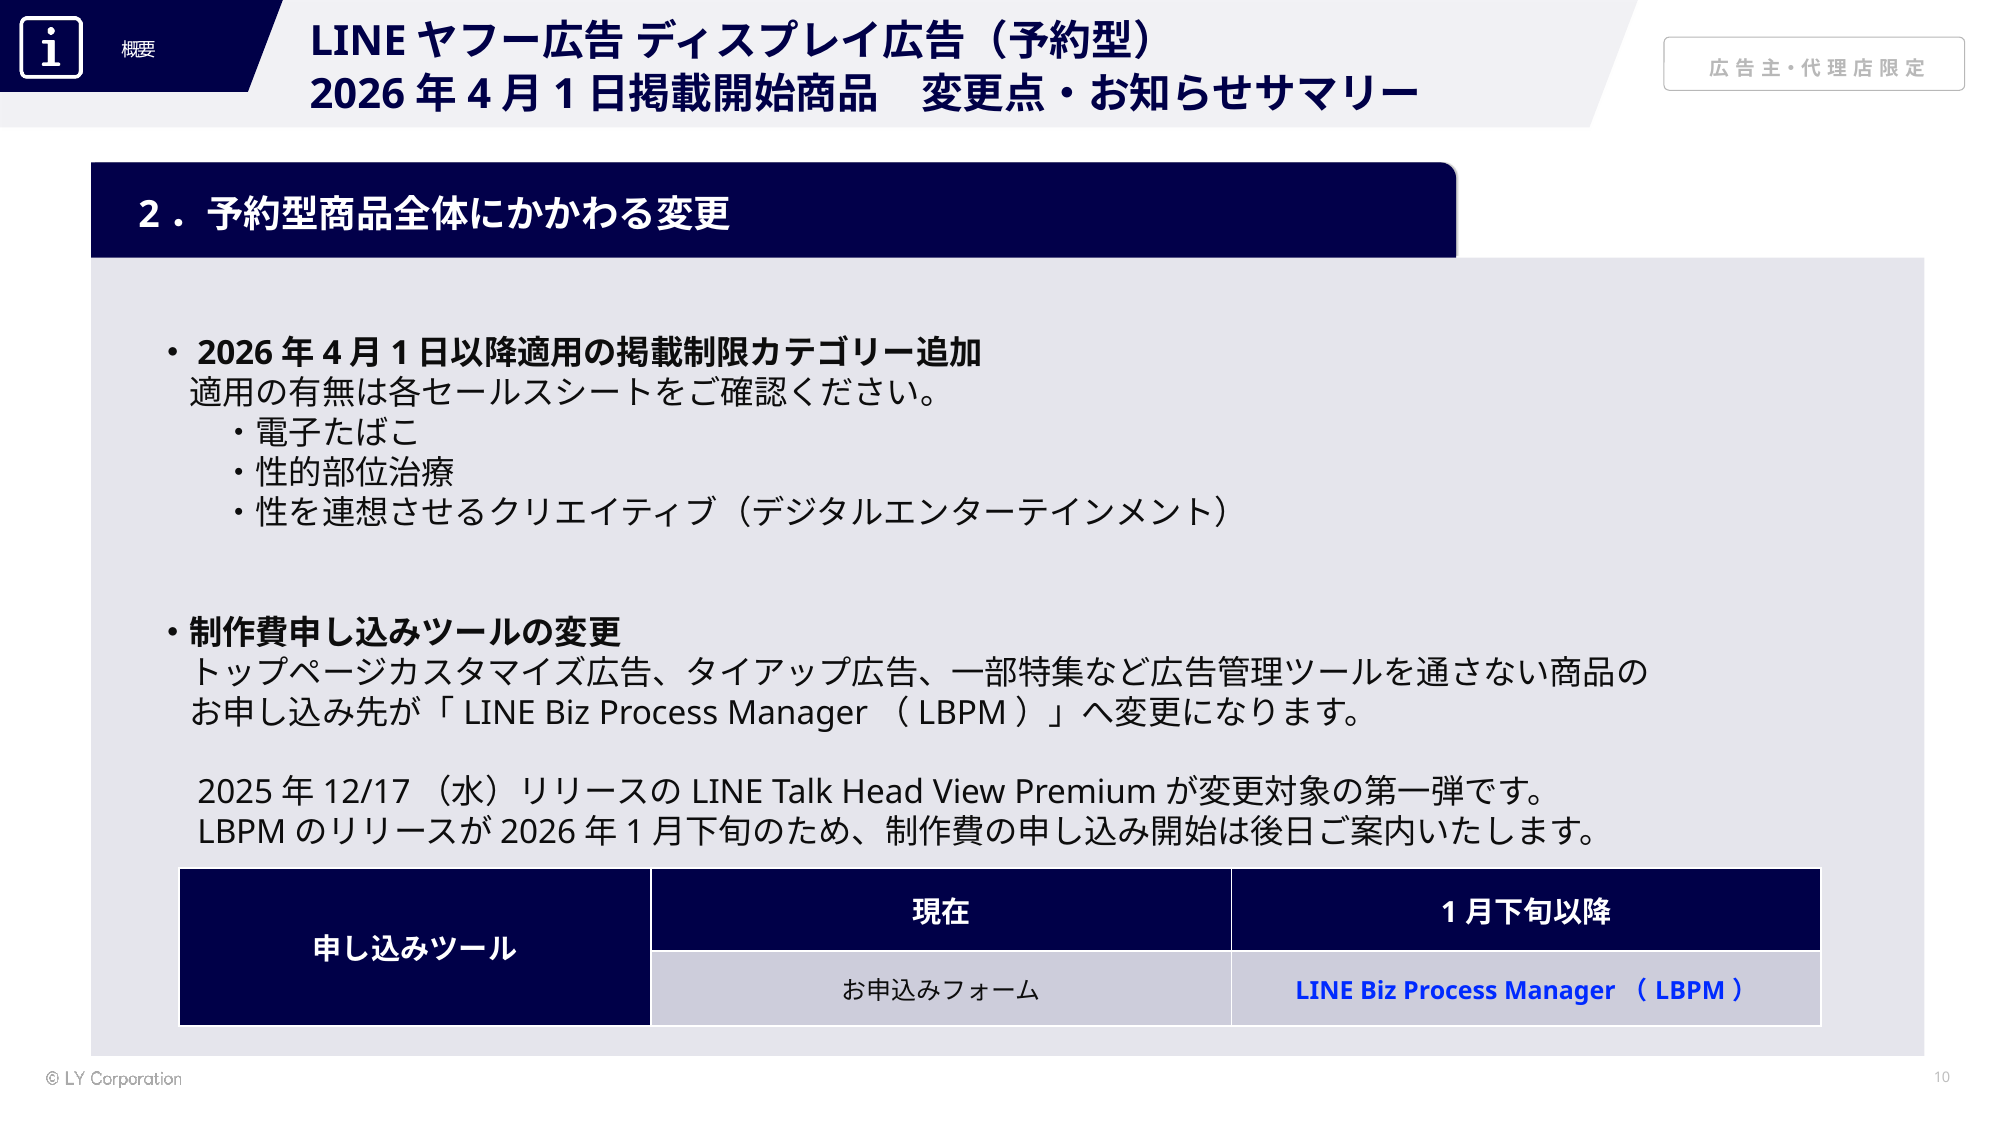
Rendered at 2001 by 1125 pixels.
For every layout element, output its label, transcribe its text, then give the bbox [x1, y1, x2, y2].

table_header 申し込みツール [180, 869, 650, 1025]
text_box 概要 [97, 13, 180, 81]
table_cell LINE Biz Process Manager（LBPM） [1232, 952, 1820, 1025]
table_header 現在 [652, 869, 1231, 950]
table_cell お申込みフォーム [652, 952, 1231, 1025]
text_box 2．予約型商品全体にかかわる変更 [89, 160, 1458, 260]
picture [8, 4, 92, 88]
picture [46, 1071, 181, 1088]
list LINEヤフー広告 ディスプレイ広告（予約型） 2026年4月1日掲載開始商品 変更点・お知らせサマリー [309, 41, 1645, 97]
table_header 1月下旬以降 [1232, 869, 1820, 950]
text_box ・2026年4月1日以降適用の掲載制限カテゴリー追加 適用の有無は各セールスシートをご確認ください。 ・電子たばこ ・性的部位治療 ・性を連想させるクリエイティブ（デジタルエンターテインメント） ・制作費申し込みツールの変更 トップページカスタマイズ広告、タイアップ広告、一部特集など広告管理ツールを通さない商品の お申し込み先が「LINE Biz Process Manager（LBPM）」へ変更になります。 2025年12/17（水）リリースのLINE Talk Head View Premiumが変更対象の第一弾です。 LBPMのリリースが2026年1月下旬のため、制作費の申し込み開始は後日ご案内いたします。 [91, 257, 1925, 1056]
